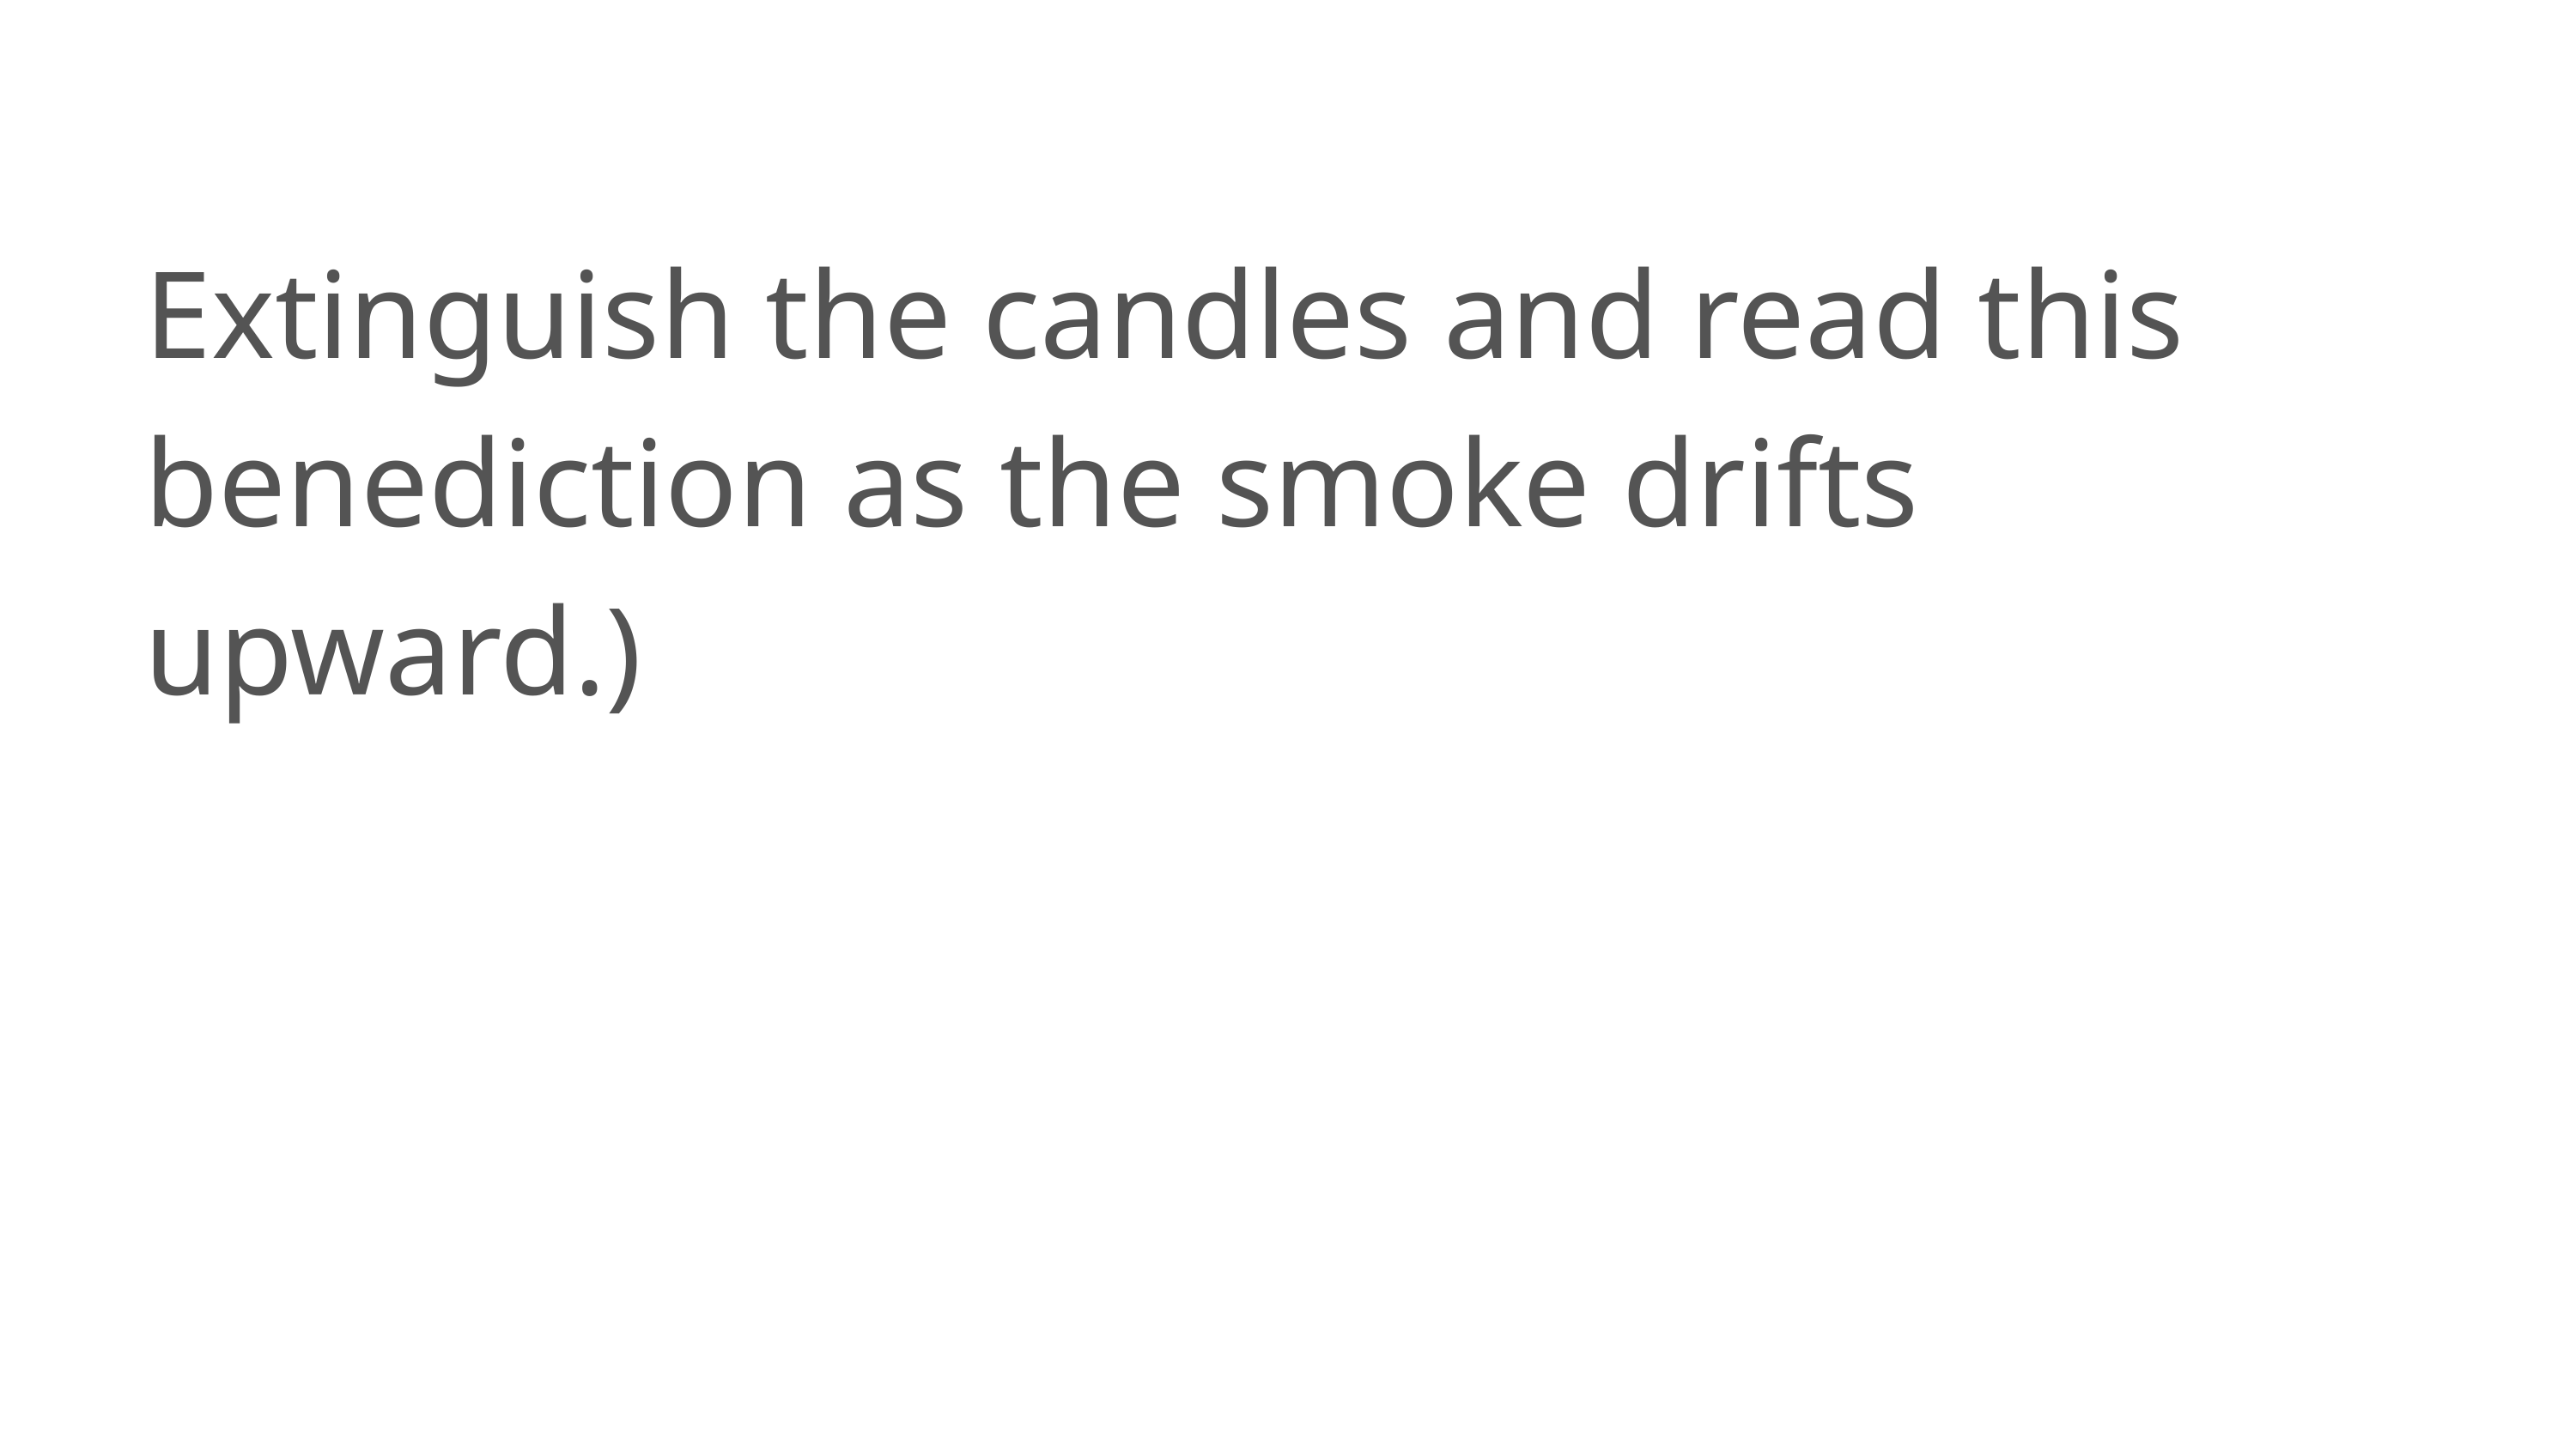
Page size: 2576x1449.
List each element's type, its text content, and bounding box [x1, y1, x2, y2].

text_box Extinguish the candles and read this benediction as the smoke drifts upward.) [144, 214, 2243, 719]
